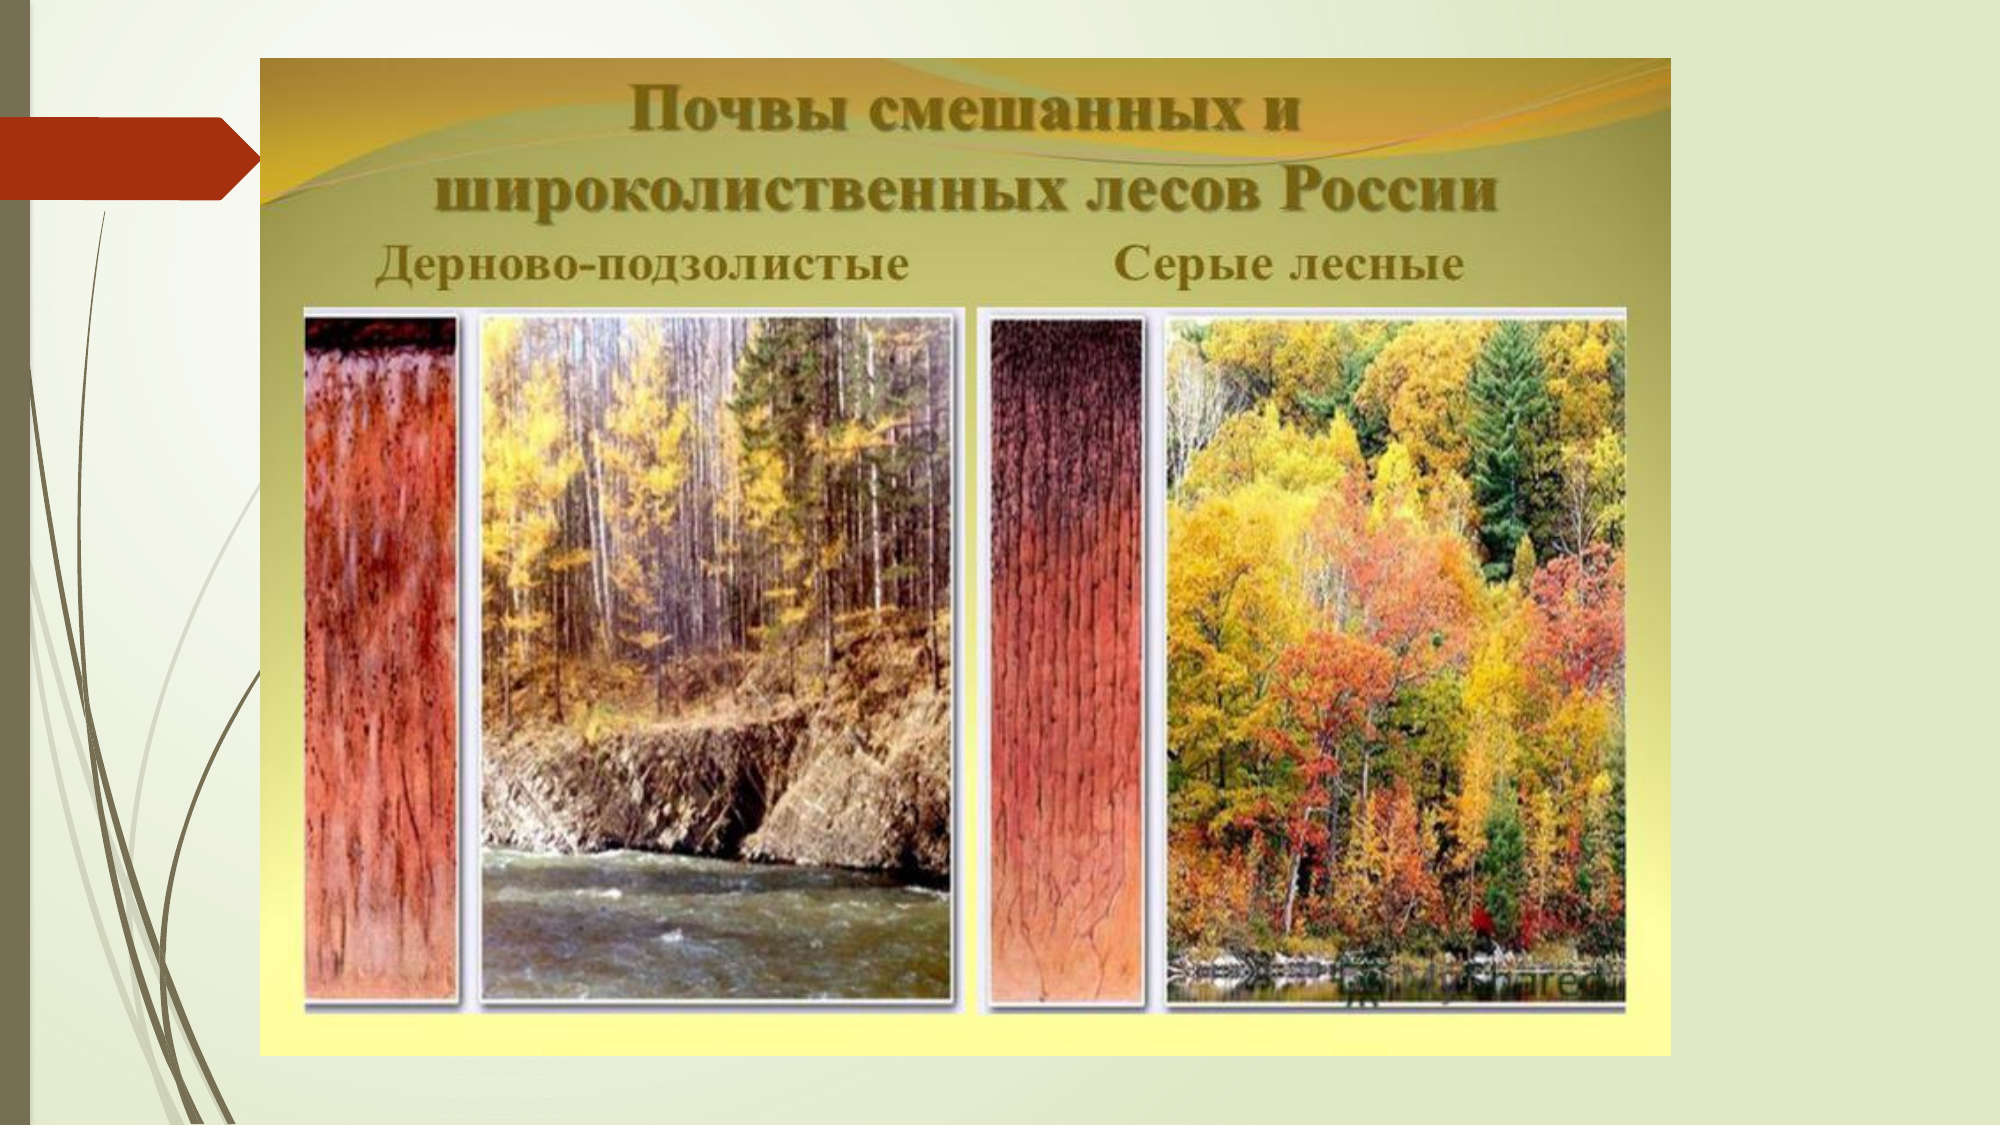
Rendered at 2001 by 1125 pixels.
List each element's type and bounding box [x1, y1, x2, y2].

list [259, 58, 1672, 1056]
